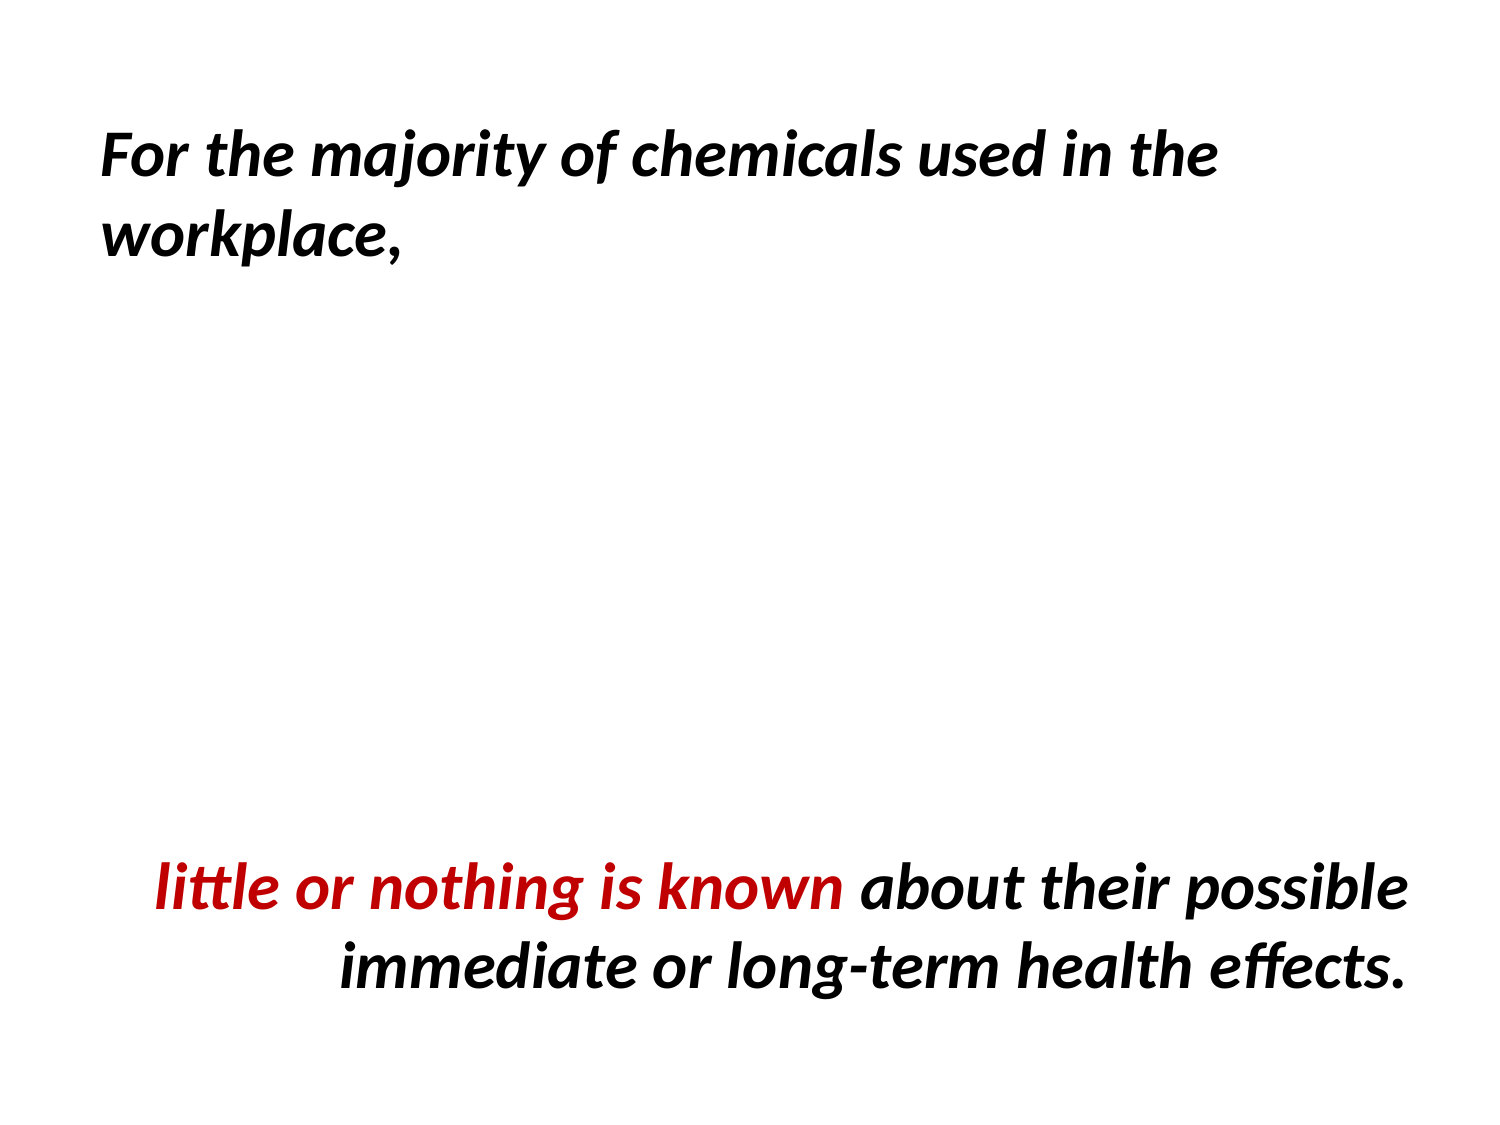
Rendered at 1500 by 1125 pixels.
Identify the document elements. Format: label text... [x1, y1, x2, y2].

list For the majority of chemicals used in the workplace, little or nothing is known about their possible immediate or long-term health effects. [29, 101, 1425, 1059]
